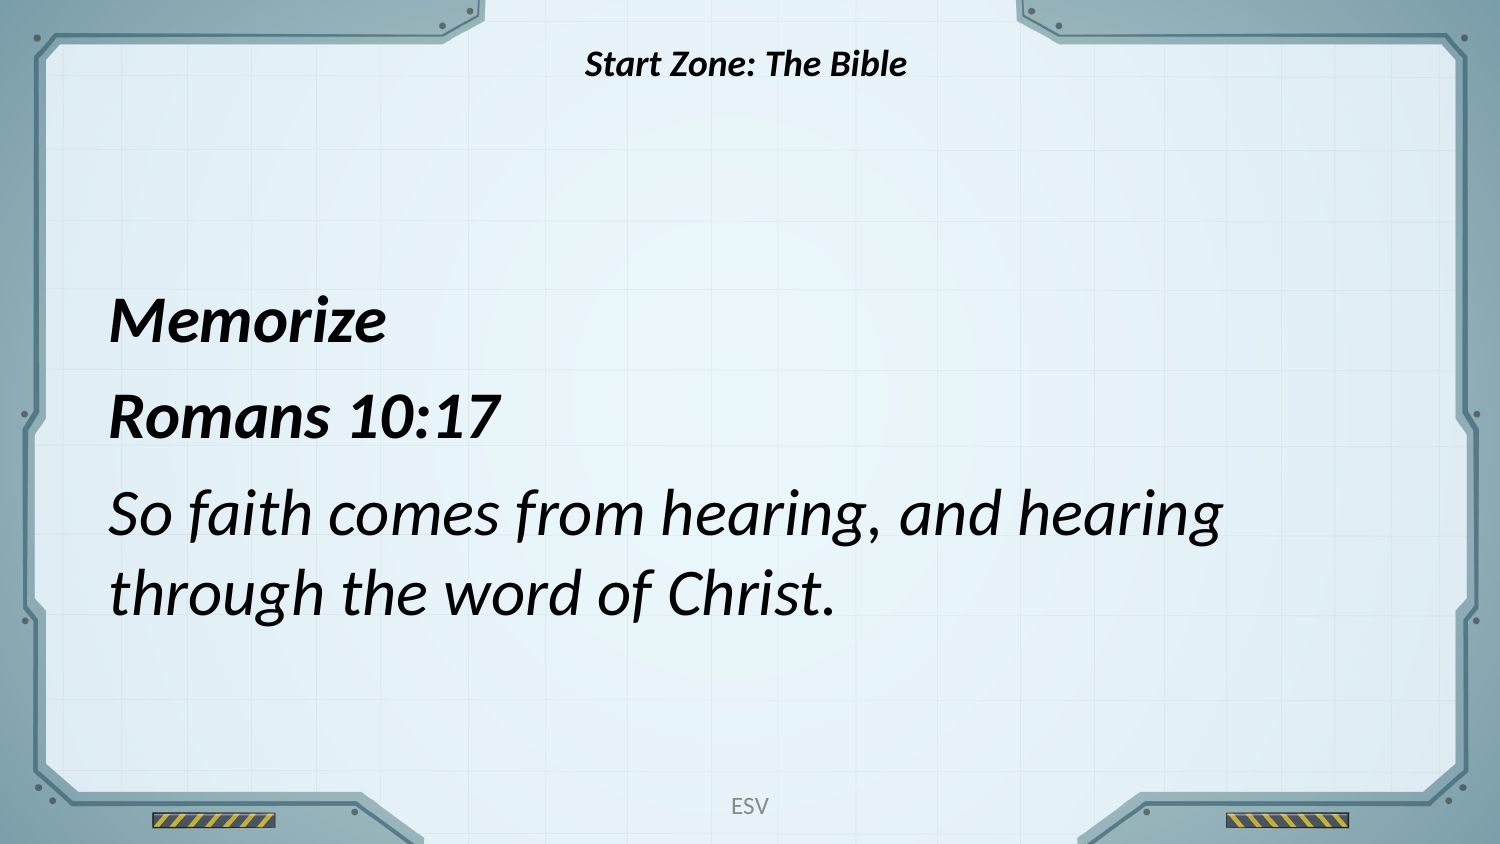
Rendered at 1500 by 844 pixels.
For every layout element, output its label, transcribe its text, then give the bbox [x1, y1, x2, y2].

text_box ESV [512, 782, 988, 828]
picture [0, 0, 1500, 845]
text_box Memorize Romans 10:17 So faith comes from hearing, and hearing through the word of Christ. [93, 173, 1407, 731]
text_box Start Zone: The Bible [502, 31, 992, 92]
